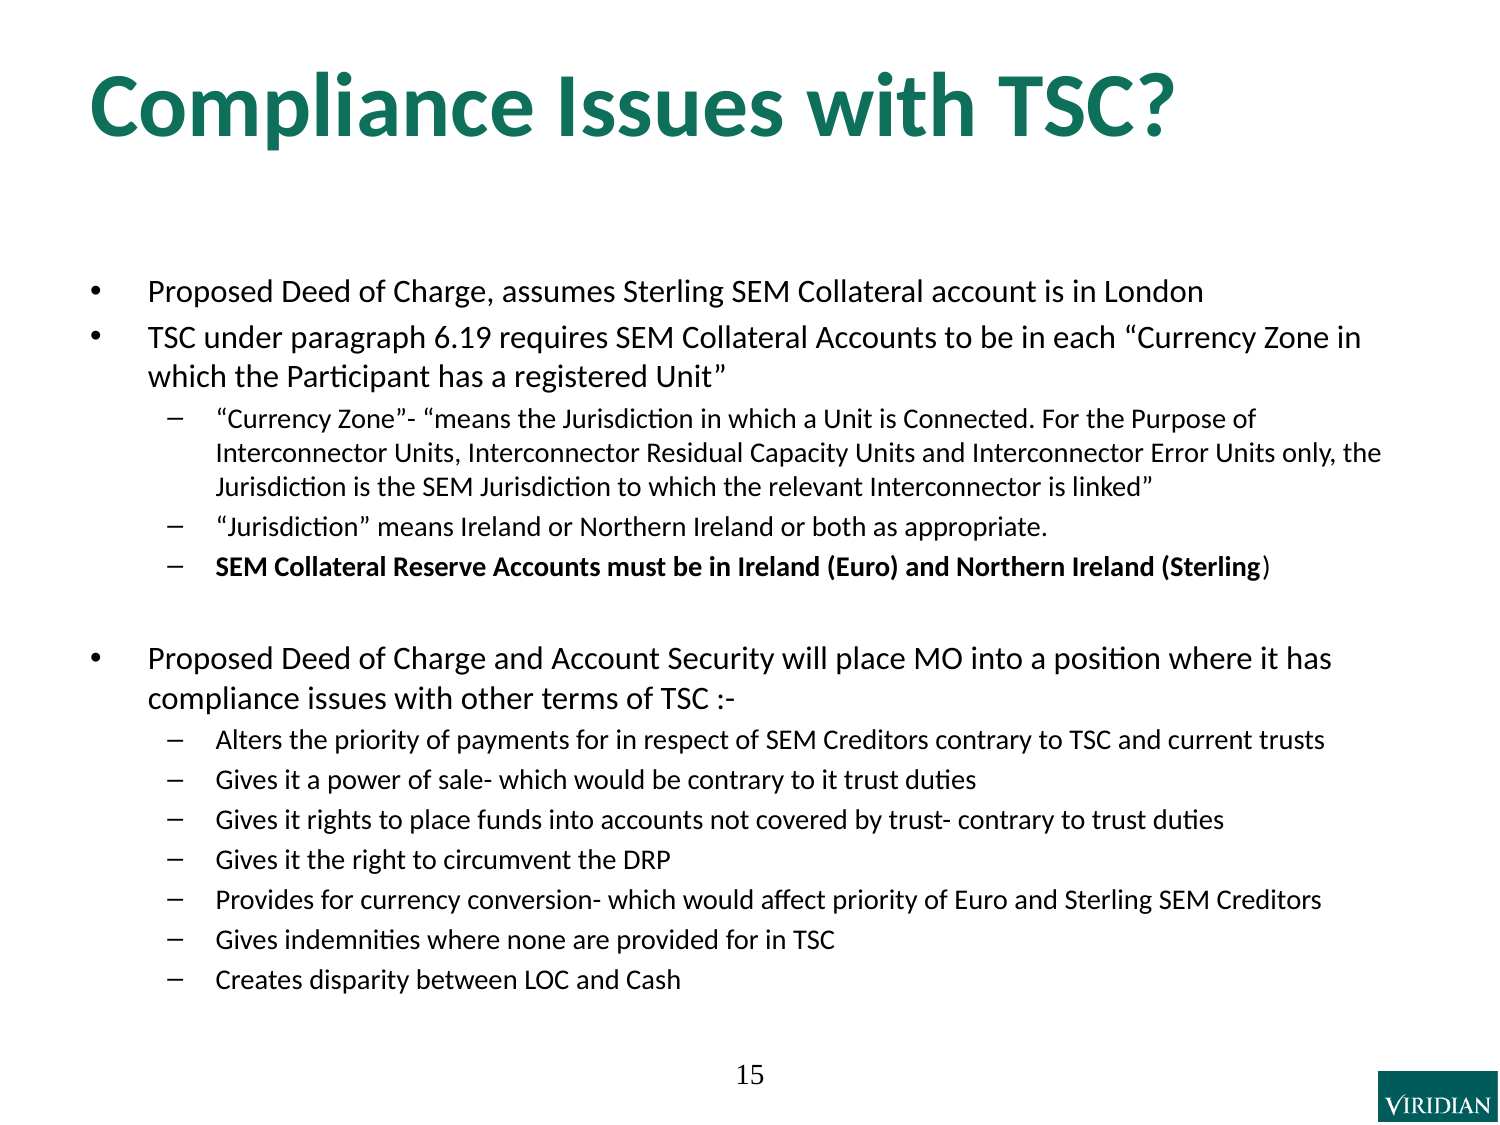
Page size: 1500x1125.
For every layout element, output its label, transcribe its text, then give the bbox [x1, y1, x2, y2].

picture [1375, 1068, 1500, 1125]
list Proposed Deed of Charge, assumes Sterling SEM Collateral account is in London TSC under paragraph 6.19 requires SEM Collateral Accounts to be in each “Currency Zone in which the Participant has a registered Unit” “Currency Zone”- “means the Jurisdiction in which a Unit is Connected. For the Purpose of Interconnector Units, Interconnector Residual Capacity Units and Interconnector Error Units only, the Jurisdiction is the SEM Jurisdiction to which the relevant Interconnector is linked” “Jurisdiction” means Ireland or Northern Ireland or both as appropriate. SEM Collateral Reserve Accounts must be in Ireland (Euro) and Northern Ireland (Sterling) Proposed Deed of Charge and Account Security will place MO into a position where it has compliance issues with other terms of TSC :- Alters the priority of payments for in respect of SEM Creditors contrary to TSC and current trusts Gives it a power of sale- which would be contrary to it trust duties Gives it rights to place funds into accounts not covered by trust- contrary to trust duties Gives it the right to circumvent the DRP Provides for currency conversion- which would affect priority of Euro and Sterling SEM Creditors Gives indemnities where none are provided for in TSC Creates disparity between LOC and Cash [75, 262, 1425, 1005]
title Compliance Issues with TSC? [75, 5, 1425, 194]
footer 15 [512, 1042, 988, 1103]
